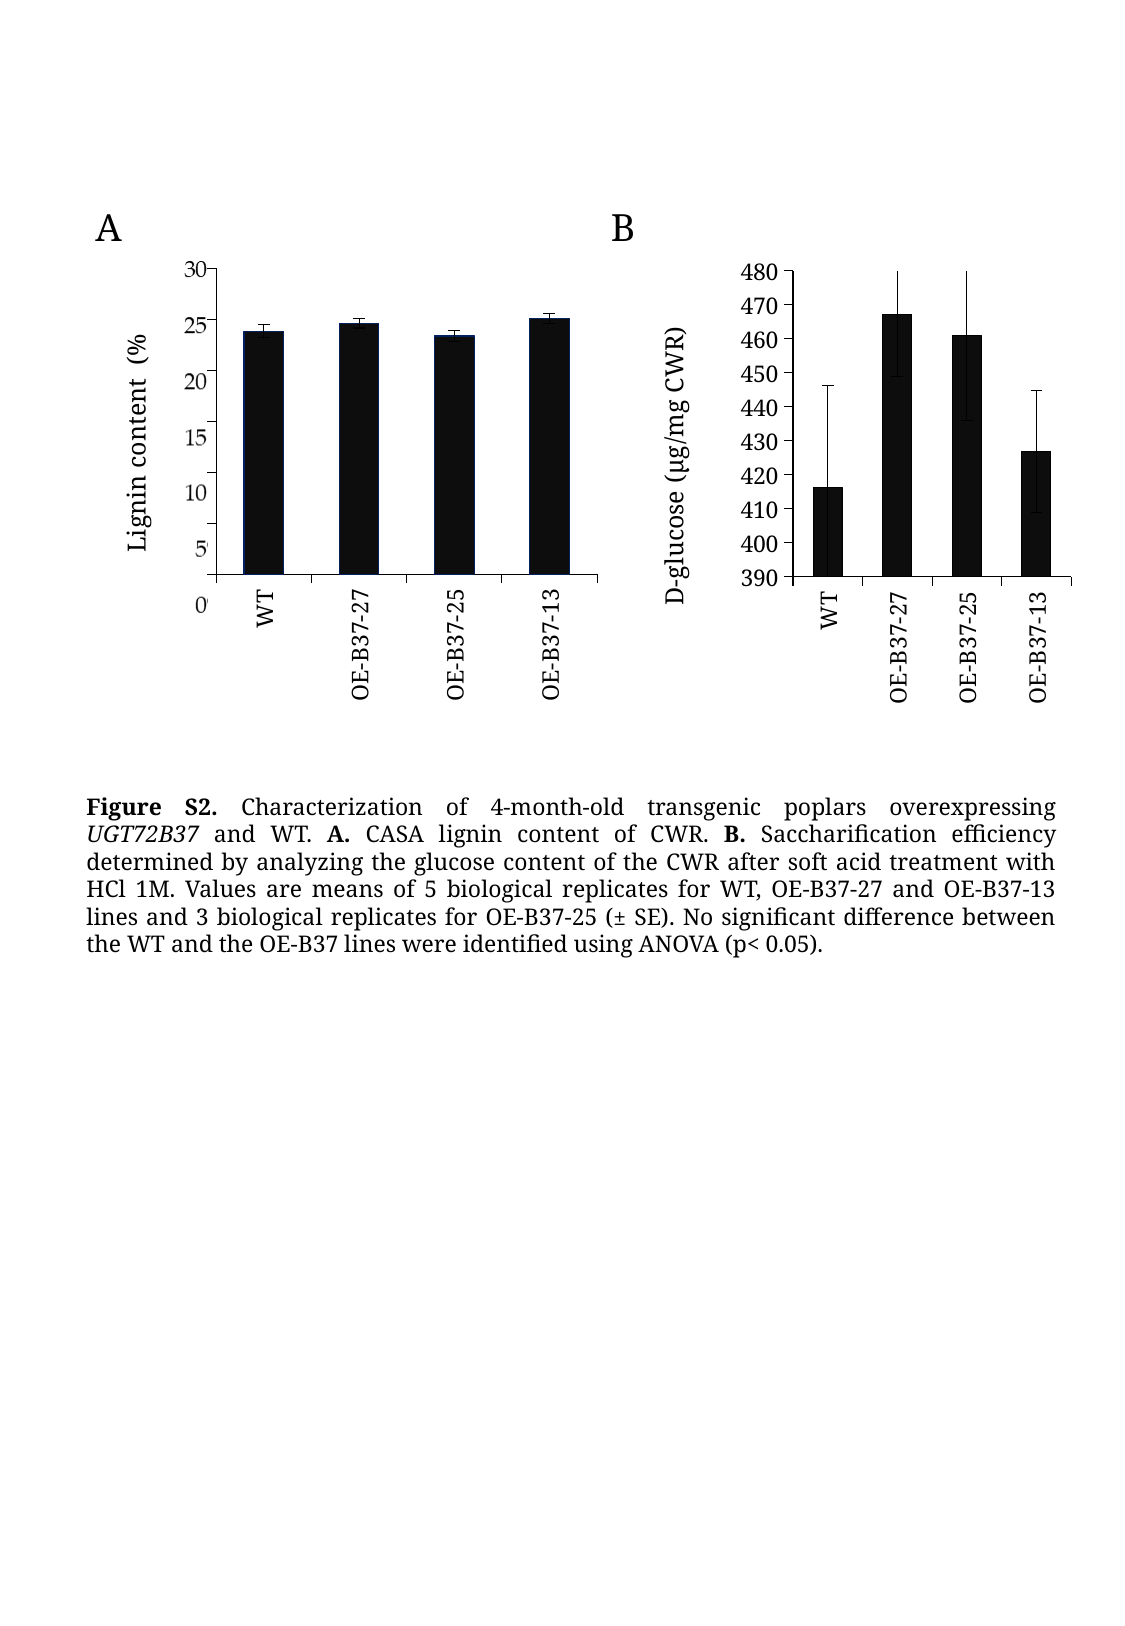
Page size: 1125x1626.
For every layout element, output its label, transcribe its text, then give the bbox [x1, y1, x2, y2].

text_box Figure S2. Characterization of 4-month-old transgenic poplars overexpressing UGT72B37 and WT. A. CASA lignin content of CWR. B. Saccharification efficiency determined by analyzing the glucose content of the CWR after soft acid treatment with HCl 1M. Values are means of 5 biological replicates for WT, OE-B37-27 and OE-B37-13 lines and 3 biological replicates for OE-B37-25 (± SE). No significant difference between the WT and the OE-B37 lines were identified using ANOVA (p< 0.05). [71, 785, 1072, 965]
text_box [80, 196, 1081, 714]
